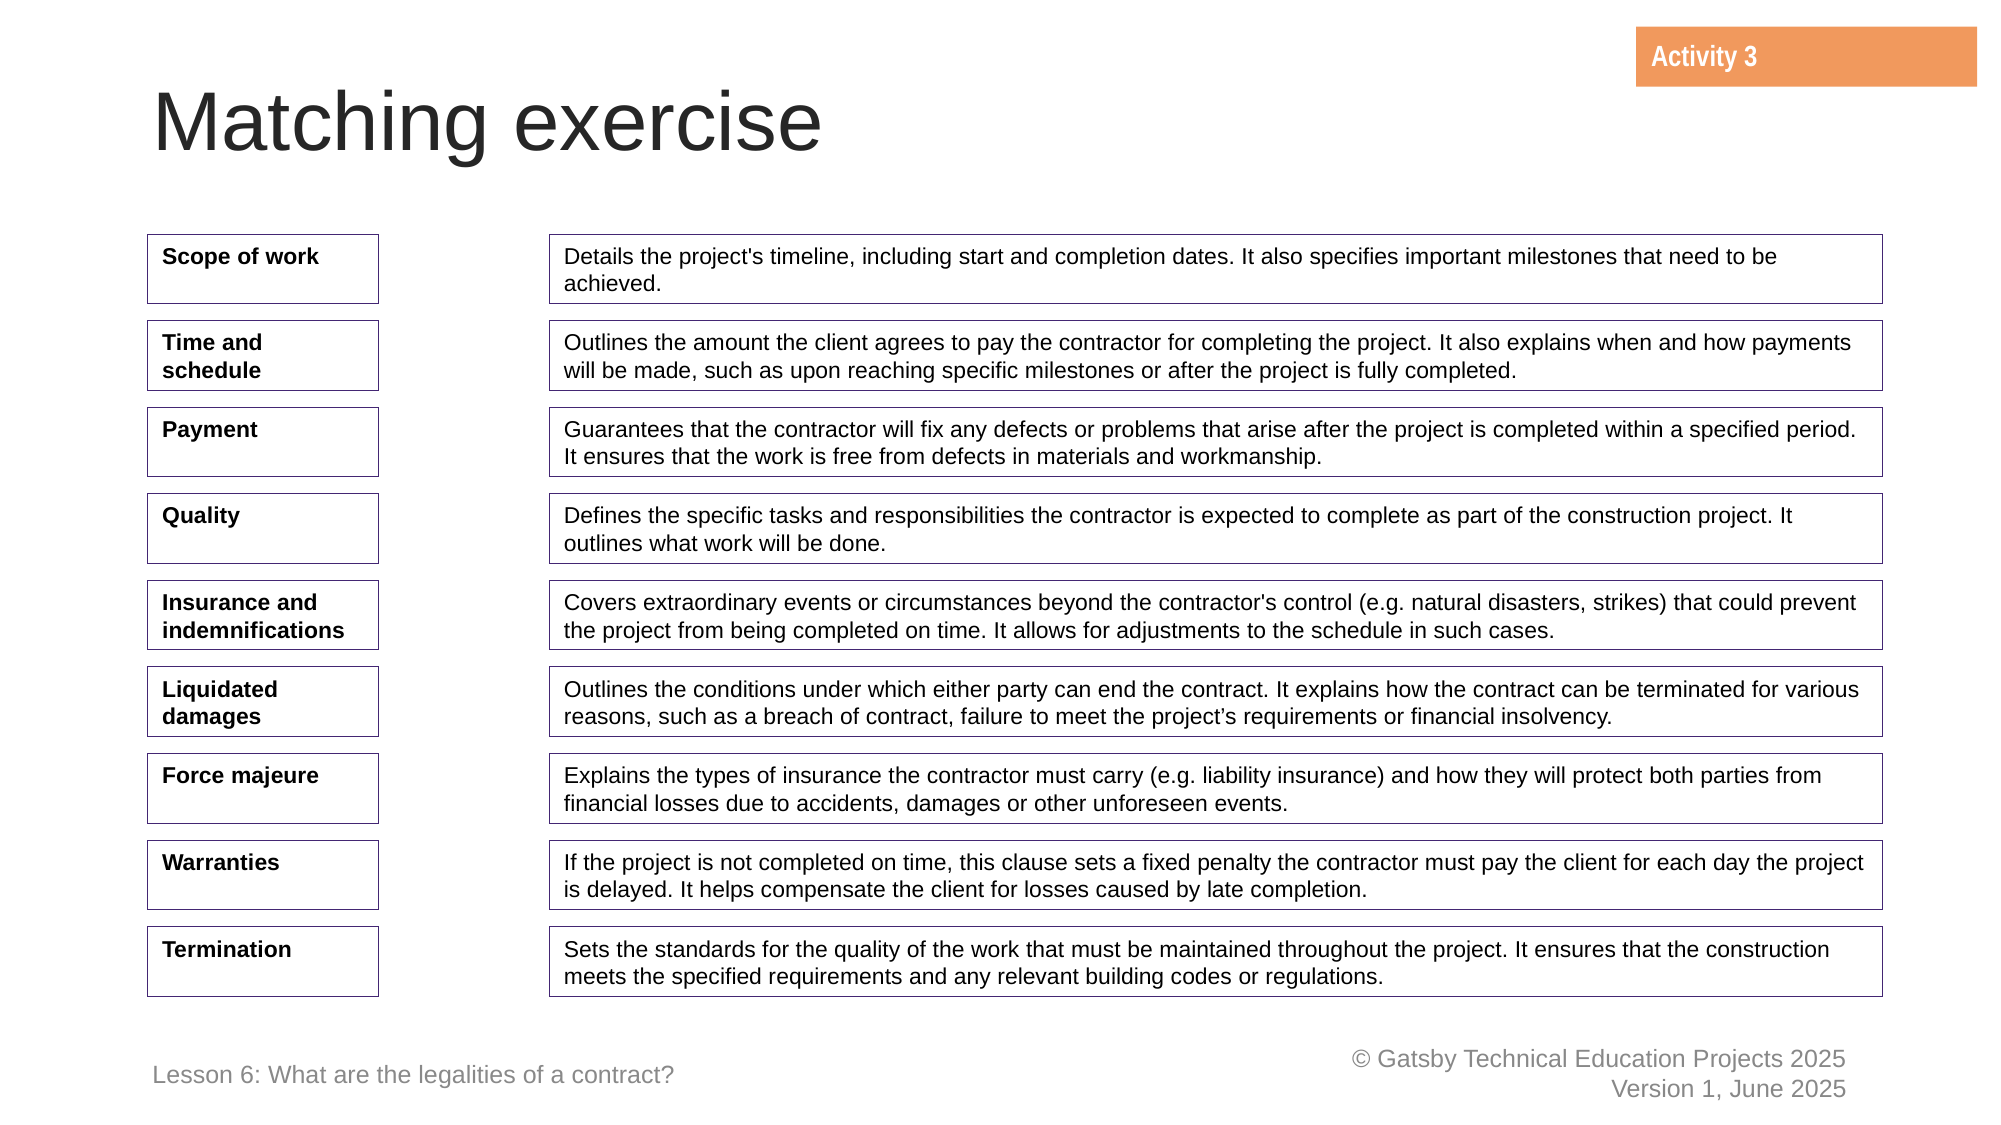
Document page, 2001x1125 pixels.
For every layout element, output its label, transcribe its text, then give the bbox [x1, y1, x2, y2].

text_box Outlines the conditions under which either party can end the contract. It explains how the contract can be terminated for various reasons, such as a breach of contract, failure to meet the project’s requirements or financial insolvency. [549, 666, 1883, 737]
text_box Guarantees that the contractor will fix any defects or problems that arise after the project is completed within a specified period. It ensures that the work is free from defects in materials and workmanship. [549, 407, 1883, 477]
text_box Force majeure [147, 753, 379, 824]
list Activity 3 [1636, 26, 1978, 87]
text_box Termination [147, 926, 379, 997]
text_box Warranties [147, 840, 379, 910]
text_box Payment [147, 407, 379, 477]
list Lesson 6: What are the legalities of a contract? [137, 1042, 829, 1103]
text_box If the project is not completed on time, this clause sets a fixed penalty the contractor must pay the client for each day the project is delayed. It helps compensate the client for losses caused by late completion. [549, 840, 1883, 910]
title Matching exercise [137, 59, 1863, 187]
text_box Scope of work [147, 234, 379, 304]
text_box Insurance and indemnifications [147, 580, 379, 650]
text_box Sets the standards for the quality of the work that must be maintained throughout the project. It ensures that the construction meets the specified requirements and any relevant building codes or regulations. [549, 926, 1883, 997]
text_box Covers extraordinary events or circumstances beyond the contractor's control (e.g. natural disasters, strikes) that could prevent the project from being completed on time. It allows for adjustments to the schedule in such cases. [549, 580, 1883, 650]
text_box Time and schedule [147, 320, 379, 391]
text_box Defines the specific tasks and responsibilities the contractor is expected to complete as part of the construction project. It outlines what work will be done. [549, 493, 1883, 564]
text_box Details the project's timeline, including start and completion dates. It also specifies important milestones that need to be achieved. [549, 234, 1883, 304]
text_box Quality [147, 493, 379, 564]
text_box Outlines the amount the client agrees to pay the contractor for completing the project. It also explains when and how payments will be made, such as upon reaching specific milestones or after the project is fully completed. [549, 320, 1883, 391]
text_box Explains the types of insurance the contractor must carry (e.g. liability insurance) and how they will protect both parties from financial losses due to accidents, damages or other unforeseen events. [549, 753, 1883, 824]
text_box Liquidated damages [147, 666, 379, 737]
